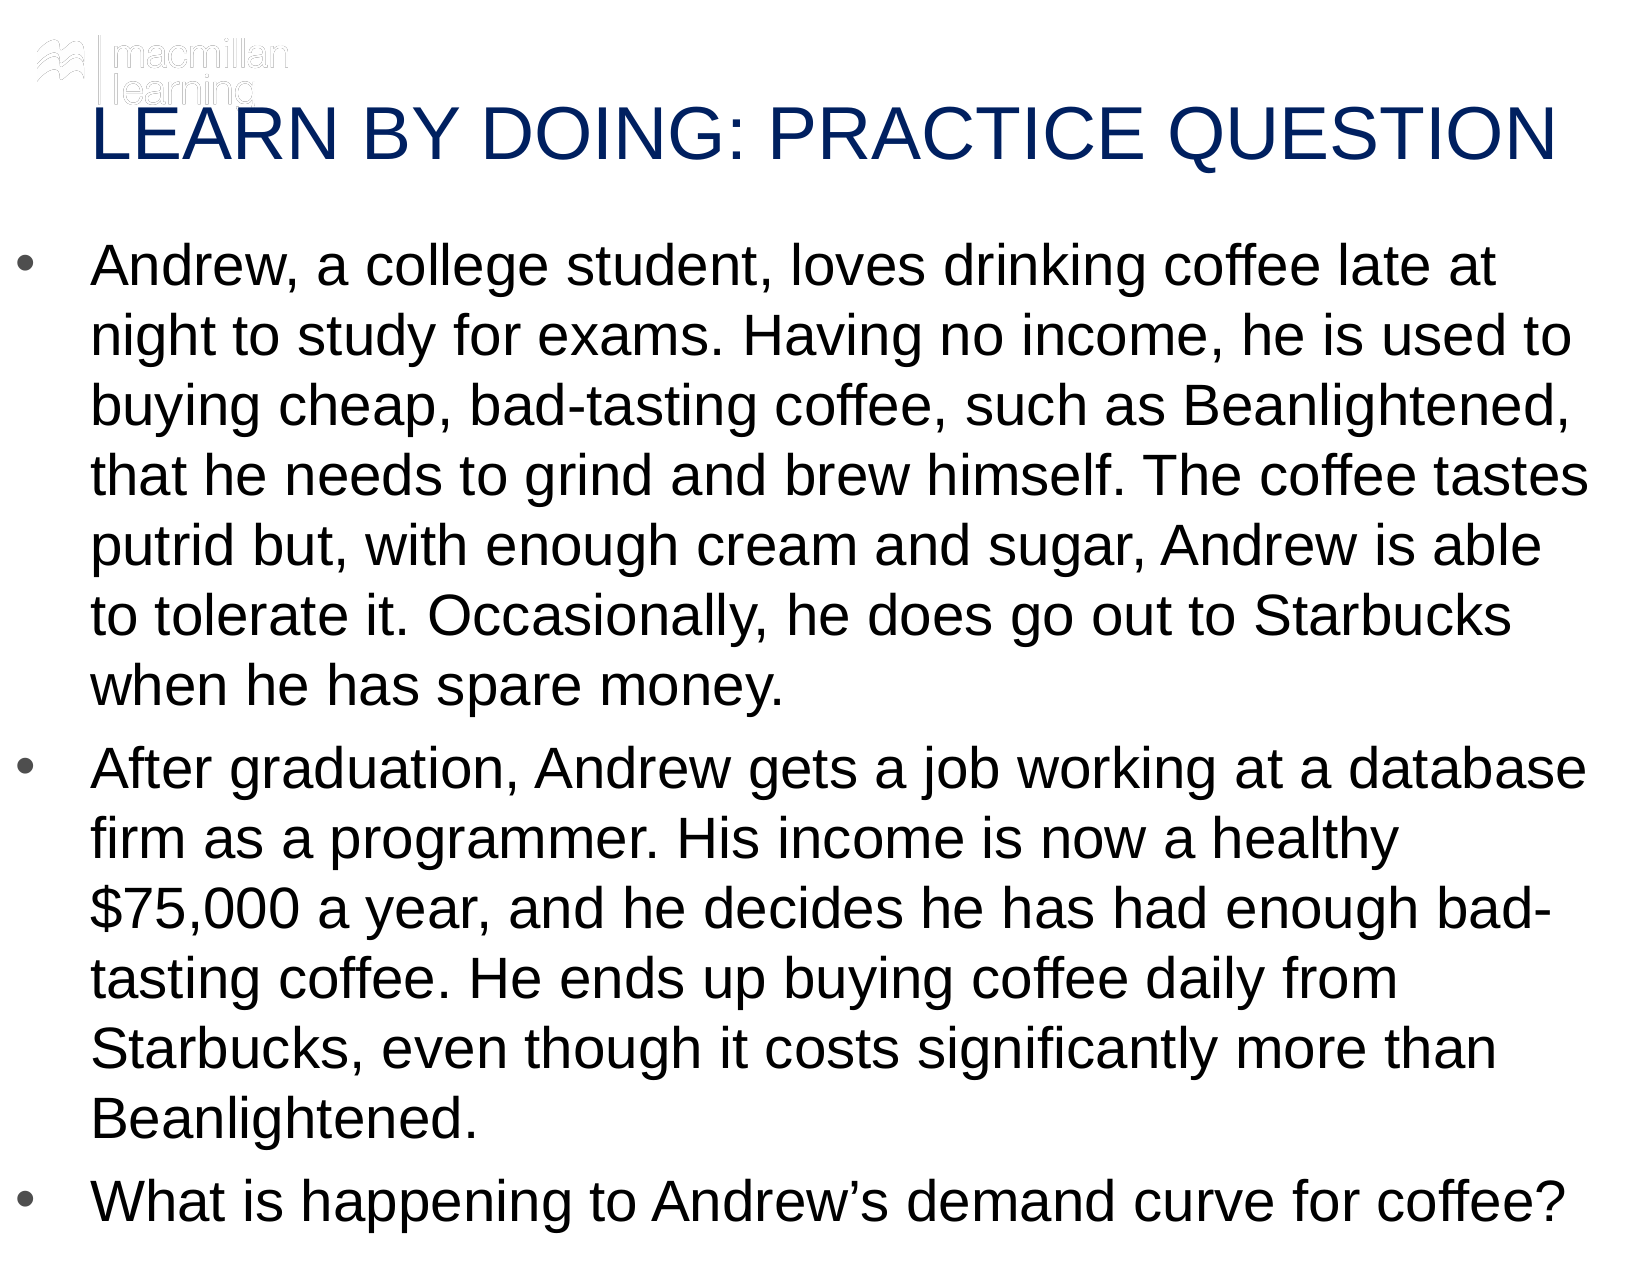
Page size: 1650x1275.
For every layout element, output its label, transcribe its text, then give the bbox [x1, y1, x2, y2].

picture [37, 35, 288, 62]
title LEARN BY DOING: PRACTICE QUESTION [0, 62, 1650, 197]
list Andrew, a college student, loves drinking coffee late at night to study for exams. Having no income, he is used to buying cheap, bad-tasting coffee, such as Beanlightened, that he needs to grind and brew himself. The coffee tastes putrid but, with enough cream and sugar, Andrew is able to tolerate it. Occasionally, he does go out to Starbucks when he has spare money. After graduation, Andrew gets a job working at a database firm as a programmer. His income is now a healthy $75,000 a year, and he decides he has had enough bad-tasting coffee. He ends up buying coffee daily from Starbucks, even though it costs significantly more than Beanlightened. What is happening to Andrew’s demand curve for coffee? [0, 212, 1609, 1020]
